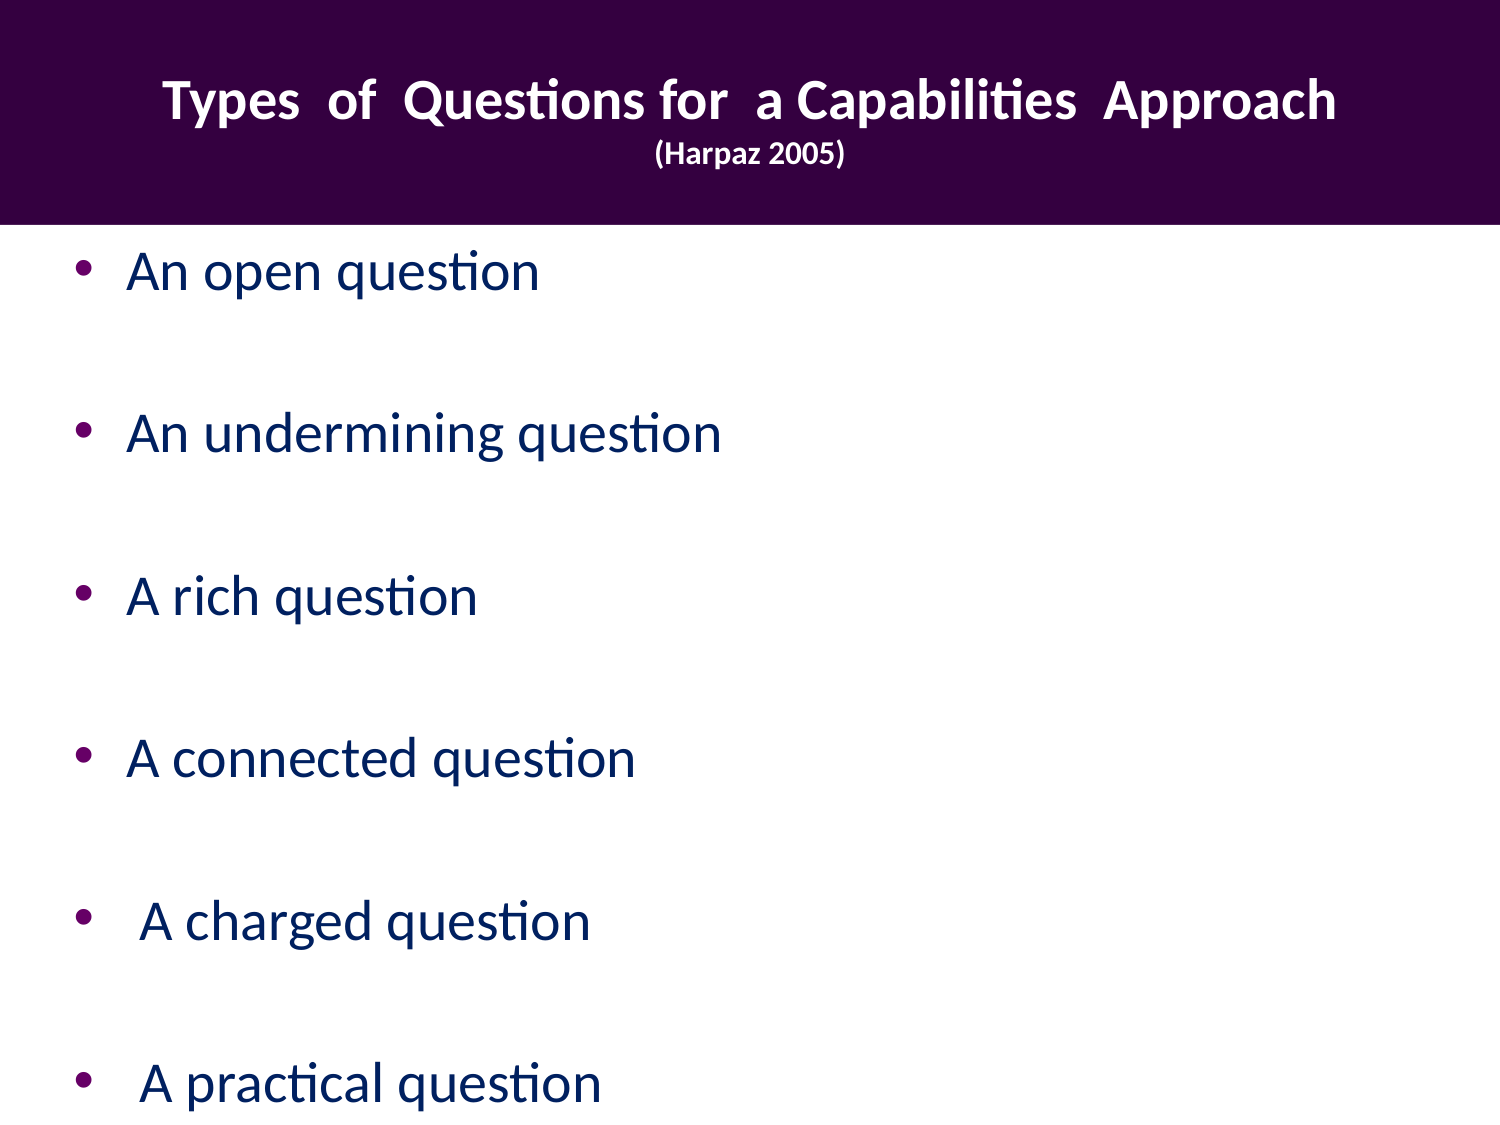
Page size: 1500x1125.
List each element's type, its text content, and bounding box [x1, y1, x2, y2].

title Types of Questions for a Capabilities Approach (Harpaz 2005) [0, 0, 1500, 224]
list An open question An undermining question A rich question A connected question A charged question A practical question [0, 224, 1500, 1125]
